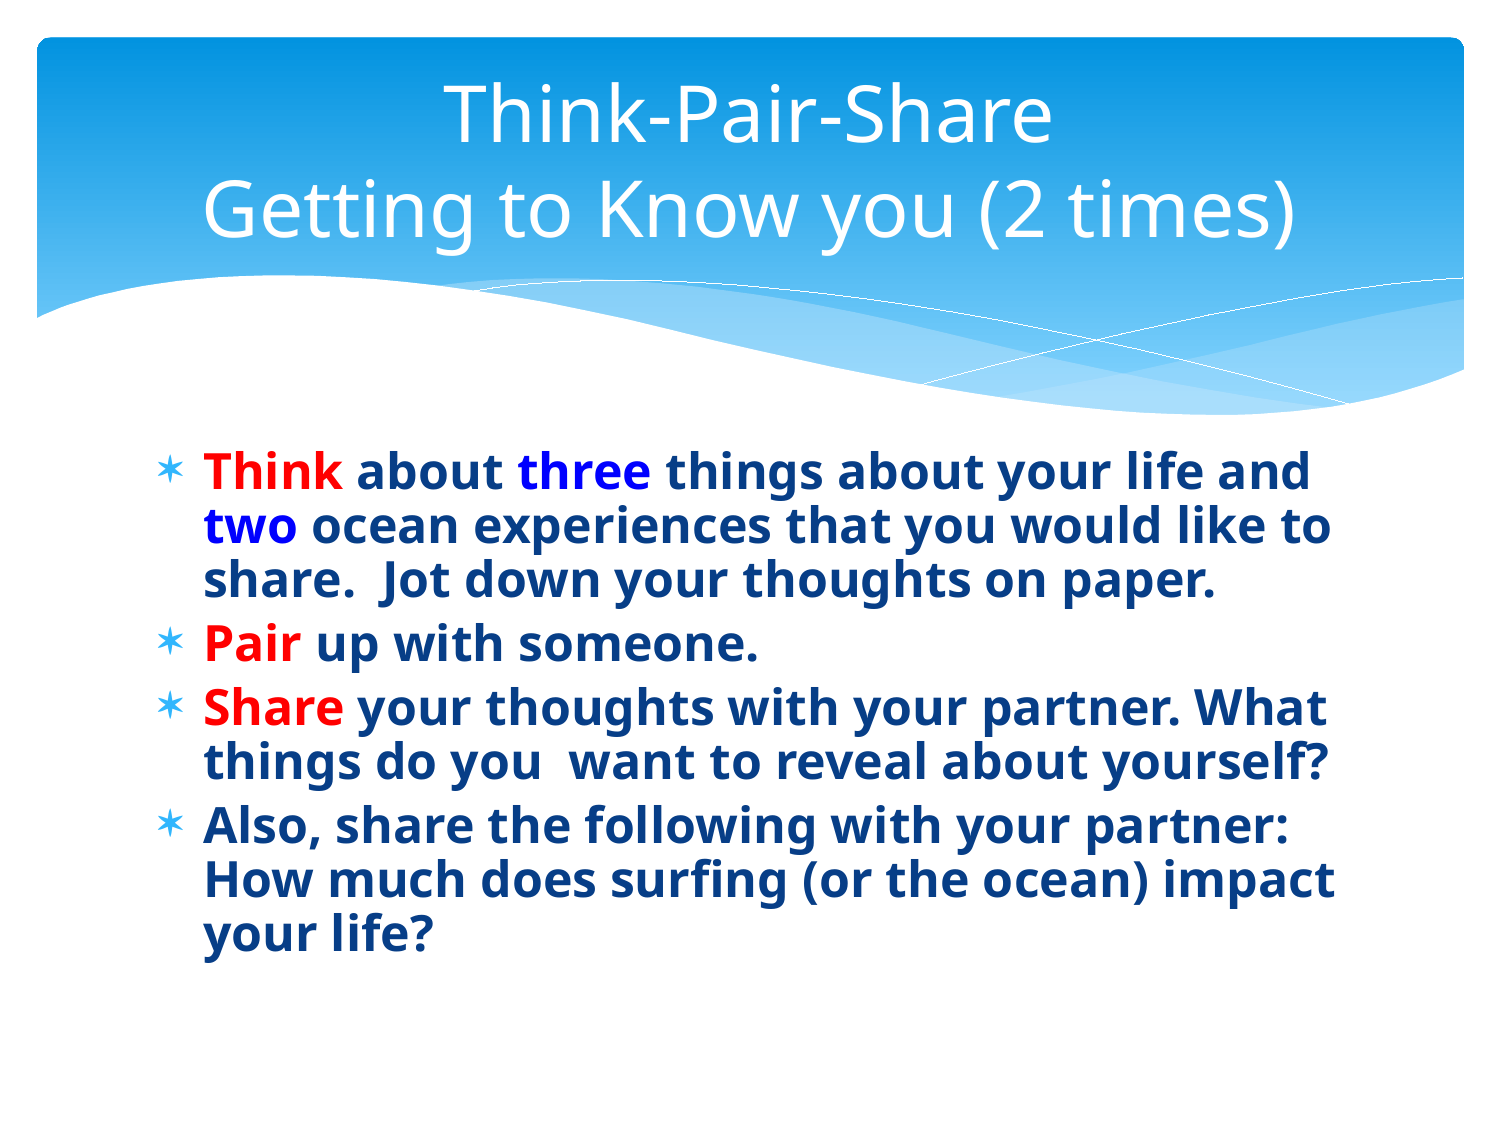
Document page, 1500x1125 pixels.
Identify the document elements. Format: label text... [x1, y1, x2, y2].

title Think-Pair-Share Getting to Know you (2 times) [75, 55, 1425, 261]
list Think about three things about your life and two ocean experiences that you would like to share. Jot down your thoughts on paper. Pair up with someone. Share your thoughts with your partner. What things do you want to reveal about yourself? Also, share the following with your partner: How much does surfing (or the ocean) impact your life? [143, 438, 1359, 1005]
